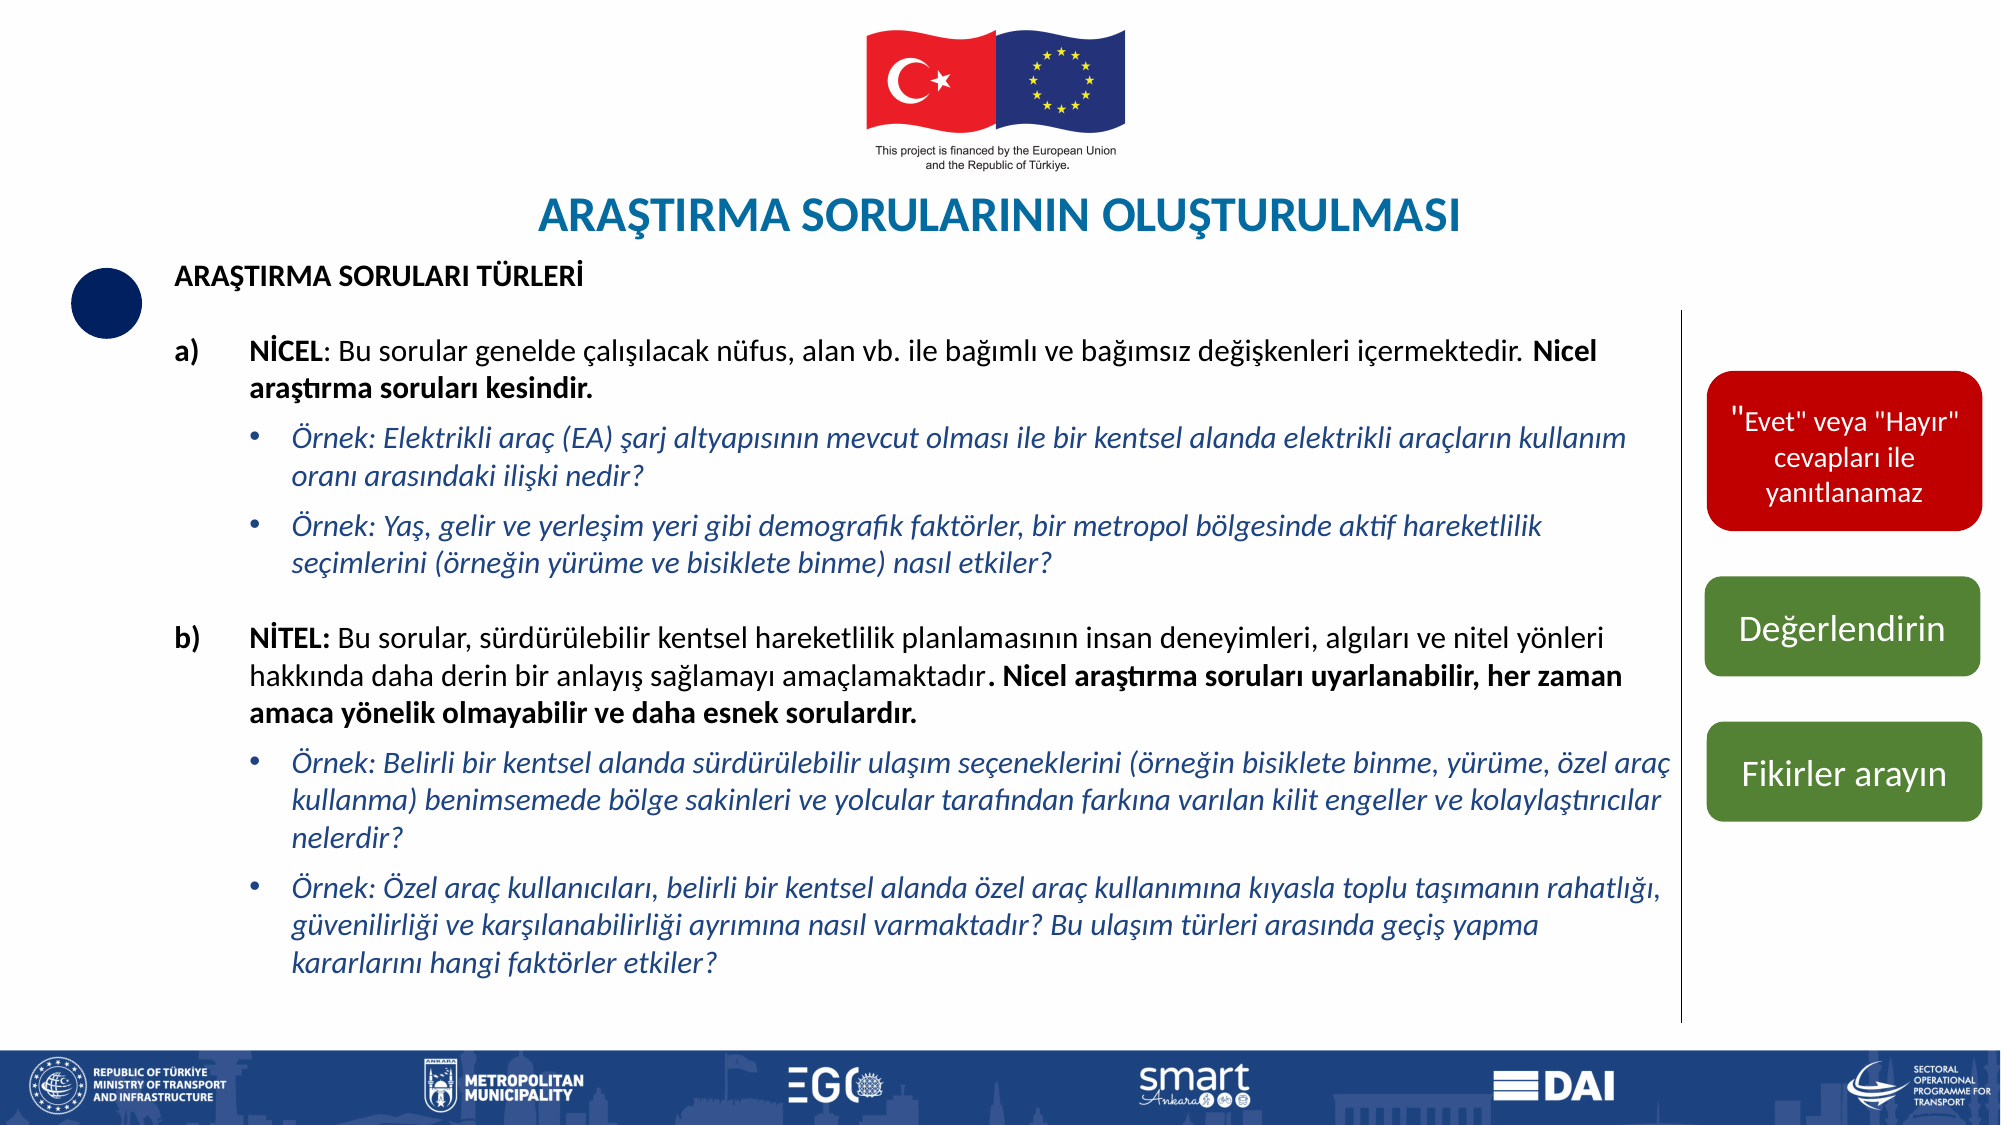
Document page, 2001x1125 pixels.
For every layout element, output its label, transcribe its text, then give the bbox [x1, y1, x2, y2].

text_box "Evet" veya "Hayır" cevapları ile yanıtlanamaz [1705, 369, 1984, 533]
text_box ARAŞTIRMA SORULARININ OLUŞTURULMASI [0, 173, 2000, 250]
text_box [70, 266, 144, 340]
text_box Değerlendirin [1703, 575, 1982, 678]
text_box ARAŞTIRMA SORULARI TÜRLERİ NİCEL: Bu sorular genelde çalışılacak nüfus, alan vb. ile bağımlı ve bağımsız değişkenleri içermektedir. Nicel araştırma soruları kesindir. Örnek: Elektrikli araç (EA) şarj altyapısının mevcut olması ile bir kentsel alanda elektrikli araçların kullanım oranı arasındaki ilişki nedir? Örnek: Yaş, gelir ve yerleşim yeri gibi demografik faktörler, bir metropol bölgesinde aktif hareketlilik seçimlerini (örneğin yürüme ve bisiklete binme) nasıl etkiler? NİTEL: Bu sorular, sürdürülebilir kentsel hareketlilik planlamasının insan deneyimleri, algıları ve nitel yönleri hakkında daha derin bir anlayış sağlamayı amaçlamaktadır. Nicel araştırma soruları uyarlanabilir, her zaman amaca yönelik olmayabilir ve daha esnek sorulardır. Örnek: Belirli bir kentsel alanda sürdürülebilir ulaşım seçeneklerini (örneğin bisiklete binme, yürüme, özel araç kullanma) benimsemede bölge sakinleri ve yolcular tarafından farkına varılan kilit engeller ve kolaylaştırıcılar nelerdir? Örnek: Özel araç kullanıcıları, belirli bir kentsel alanda özel araç kullanımına kıyasla toplu taşımanın rahatlığı, güvenilirliği ve karşılanabilirliği ayrımına nasıl varmaktadır? Bu ulaşım türleri arasında geçiş yapma kararlarını hangi faktörler etkiler? [159, 247, 1692, 1005]
text_box Fikirler arayın [1705, 720, 1984, 823]
picture [0, 0, 2001, 1125]
